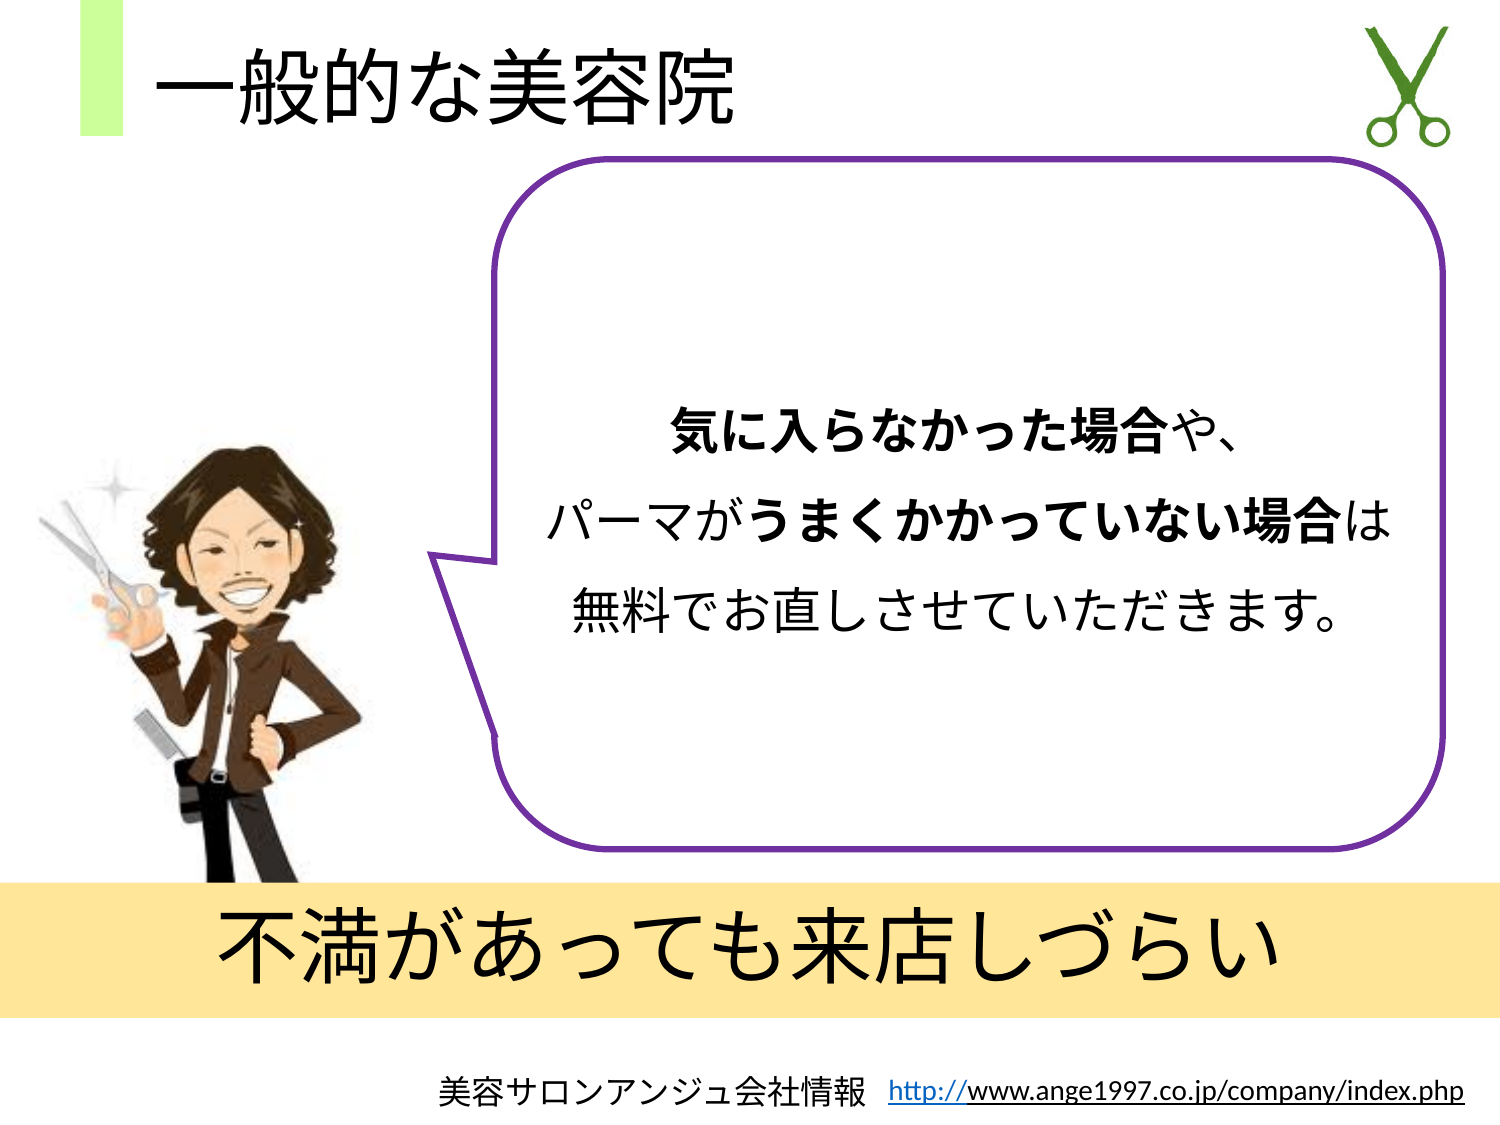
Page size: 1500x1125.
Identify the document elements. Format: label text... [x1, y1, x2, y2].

picture [1356, 23, 1453, 148]
text_box 美容サロンアンジュ会社情報 [424, 1064, 996, 1119]
text_box [79, 0, 124, 137]
text_box http://www.ange1997.co.jp/company/index.php [873, 1064, 1500, 1115]
picture [36, 427, 385, 1015]
text_box 不満があっても来店しづらい [0, 882, 1500, 1018]
text_box 気に入らなかった場合や、 パーマがうまくかかっていない場合は 無料でお直しさせていただきます。 [429, 158, 1444, 851]
title 一般的な美容院 [138, 24, 1433, 160]
